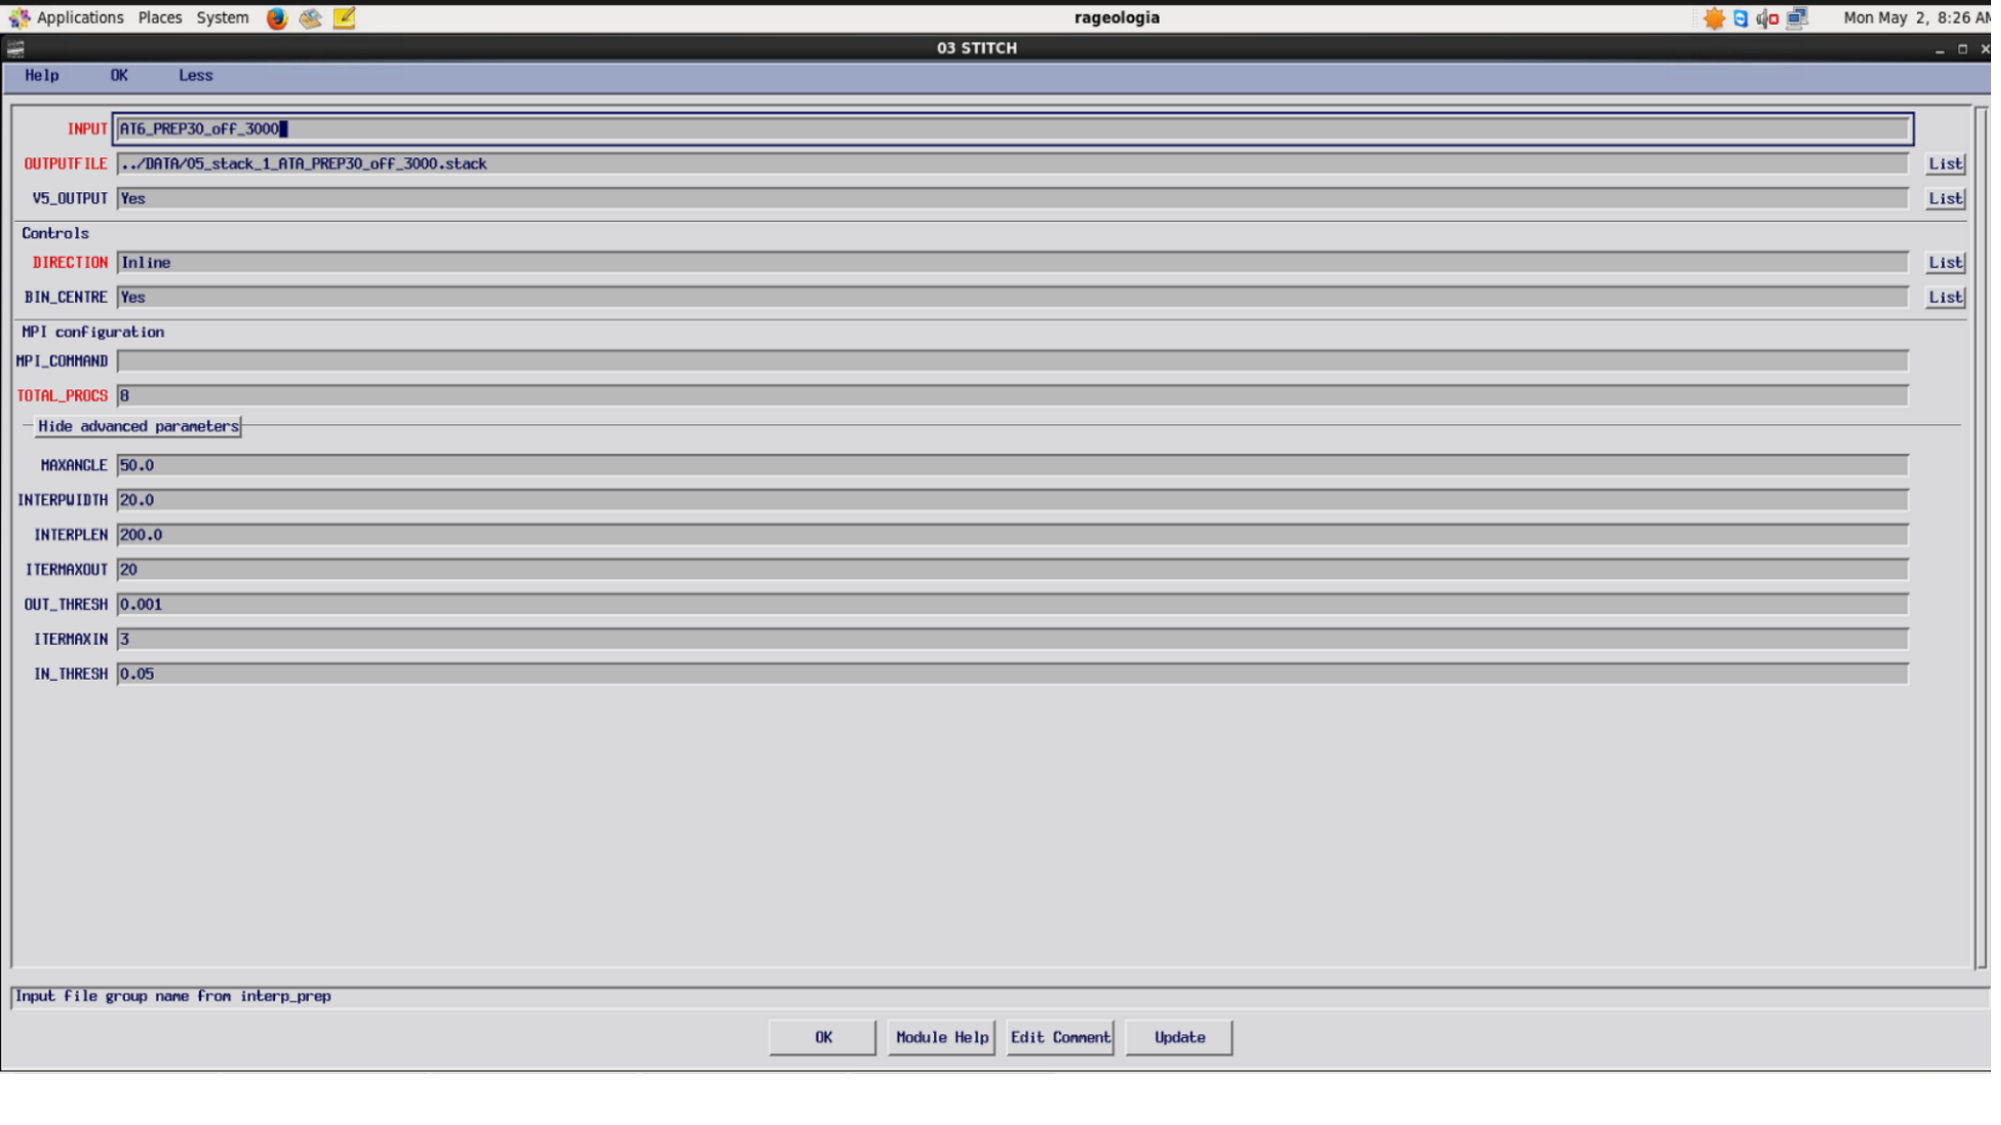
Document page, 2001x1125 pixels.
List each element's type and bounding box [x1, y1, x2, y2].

list [0, 0, 1991, 1074]
